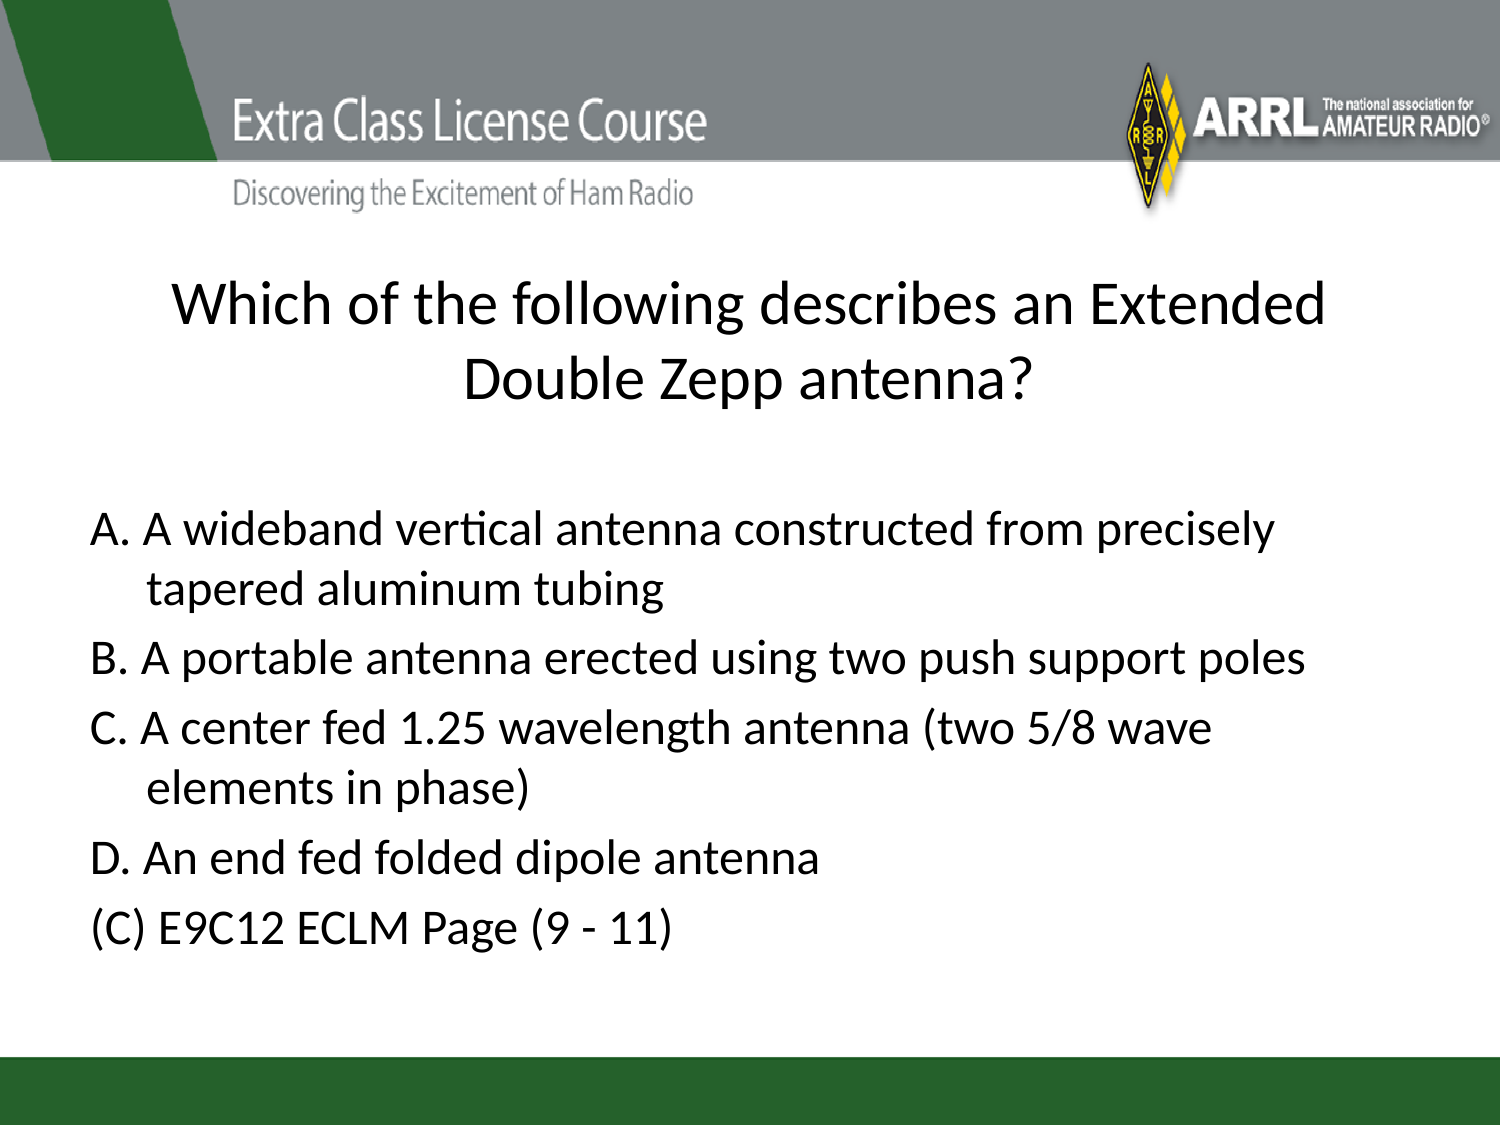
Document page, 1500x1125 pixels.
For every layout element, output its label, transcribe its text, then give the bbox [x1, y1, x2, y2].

picture [0, 0, 1500, 1125]
list A. A wideband vertical antenna constructed from precisely tapered aluminum tubing B. A portable antenna erected using two push support poles C. A center fed 1.25 wavelength antenna (two 5/8 wave elements in phase) D. An end fed folded dipole antenna (C) E9C12 ECLM Page (9 - 11) [75, 487, 1425, 1005]
title Which of the following describes an Extended Double Zepp antenna? [75, 254, 1425, 435]
